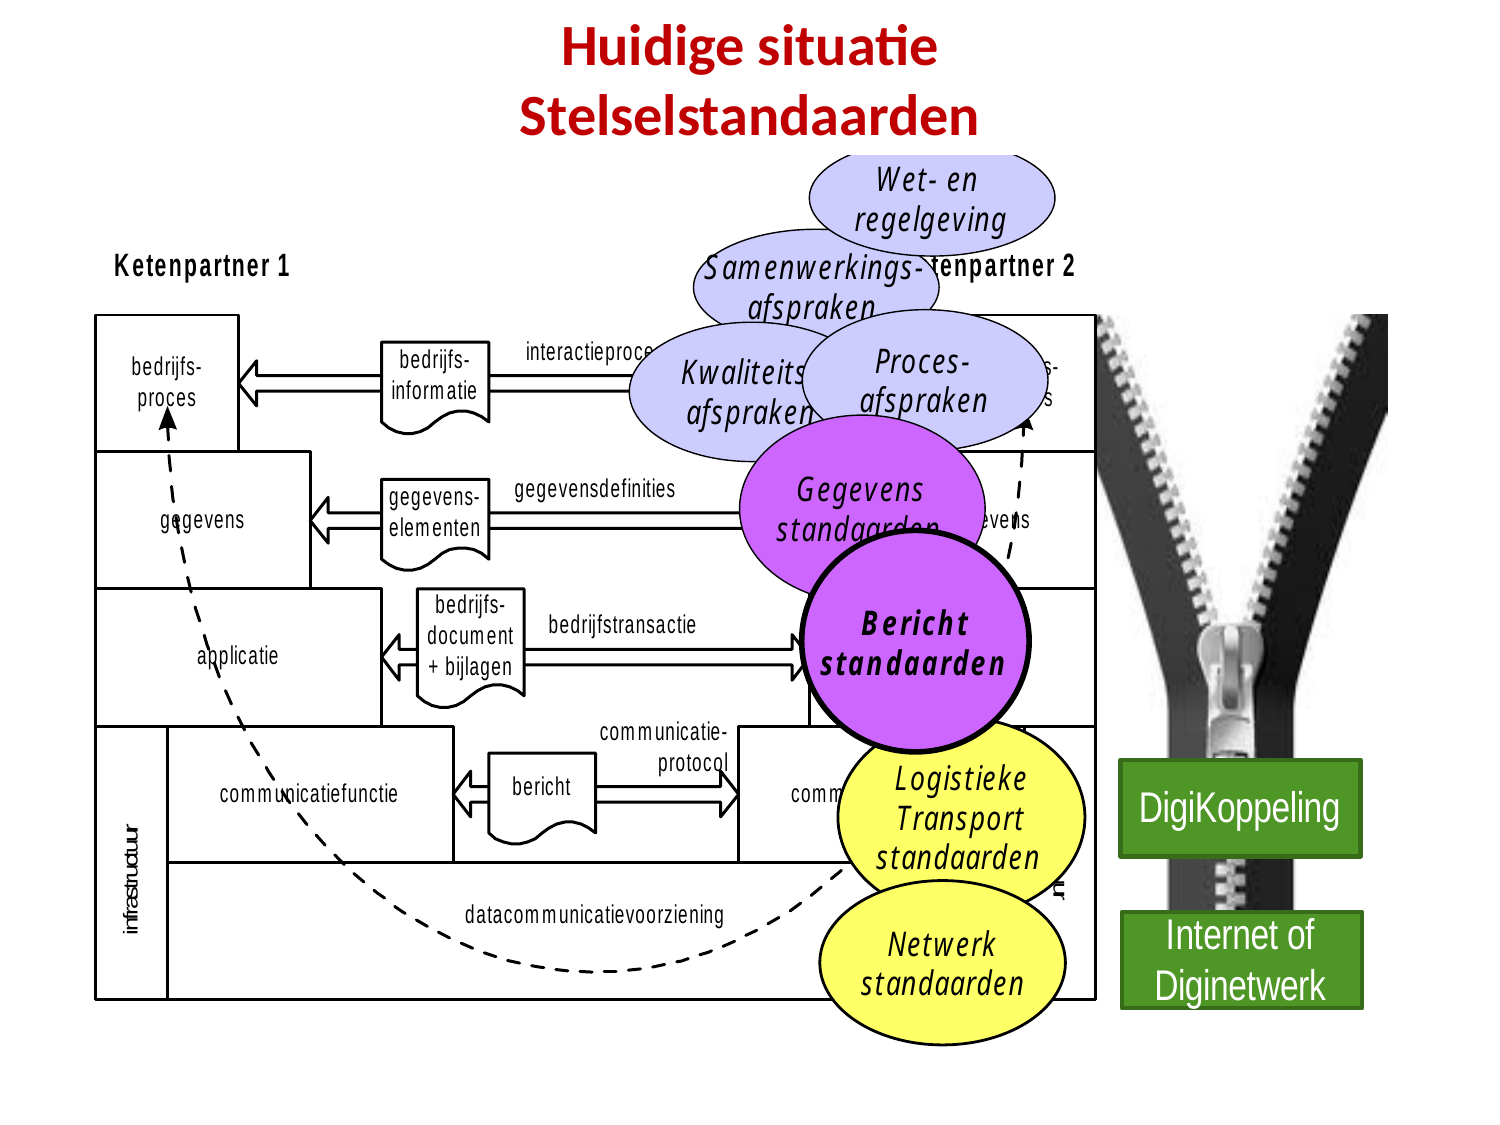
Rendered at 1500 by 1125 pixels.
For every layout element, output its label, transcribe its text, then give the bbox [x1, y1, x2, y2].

picture [88, 136, 1389, 1047]
text_box Huidige situatie Stelselstandaarden [0, 0, 1500, 155]
